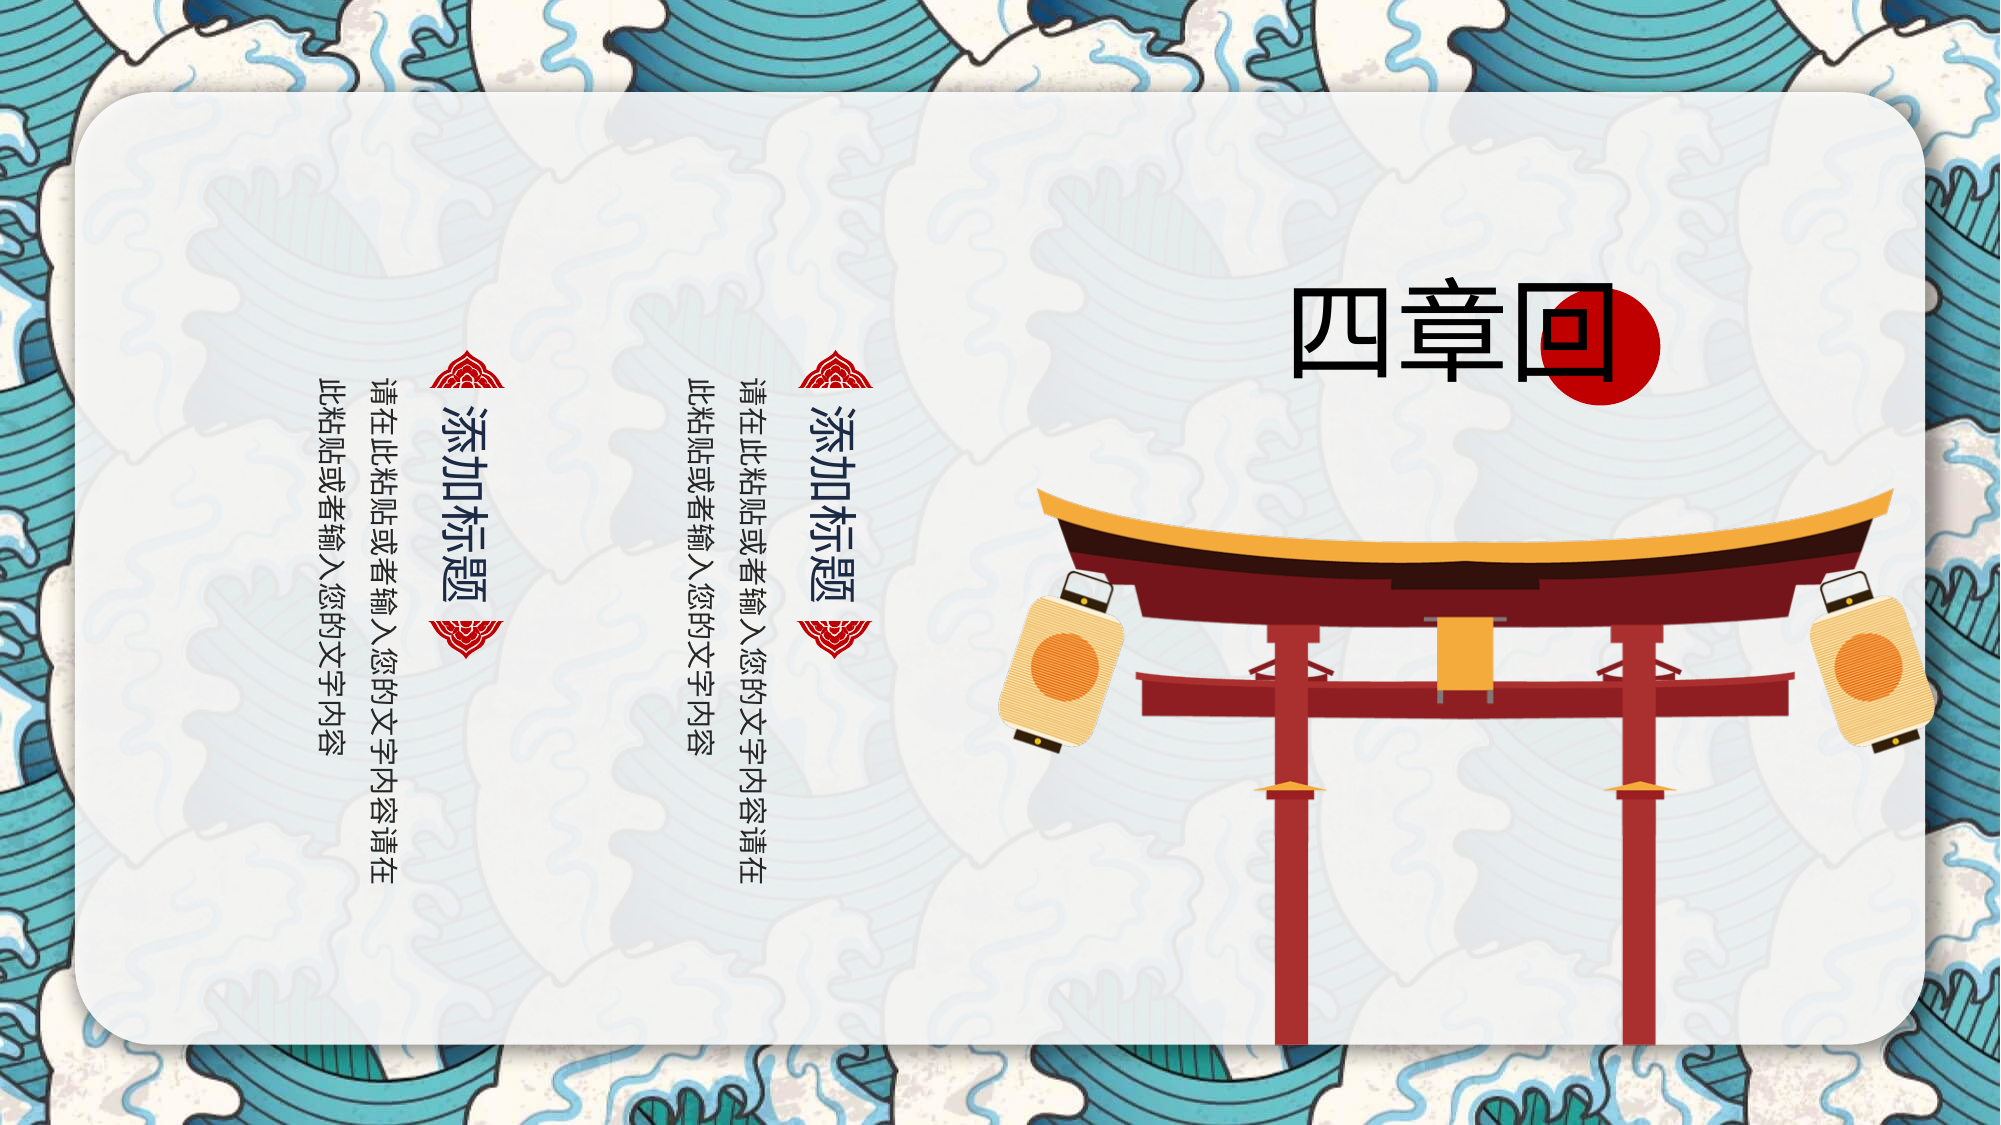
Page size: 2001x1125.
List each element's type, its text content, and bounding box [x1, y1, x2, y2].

text_box [429, 621, 504, 660]
text_box 添加标题 [429, 388, 512, 621]
text_box 请在此粘贴或者输入您的文字内容请在此粘贴或者输入您的文字内容 [660, 362, 797, 901]
text_box [429, 349, 505, 388]
text_box [797, 621, 873, 660]
text_box 请在此粘贴或者输入您的文字内容请在此粘贴或者输入您的文字内容 [291, 362, 429, 901]
text_box [797, 349, 874, 388]
text_box 添加标题 [797, 388, 880, 621]
picture [0, 0, 2000, 1125]
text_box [1165, 254, 1741, 406]
